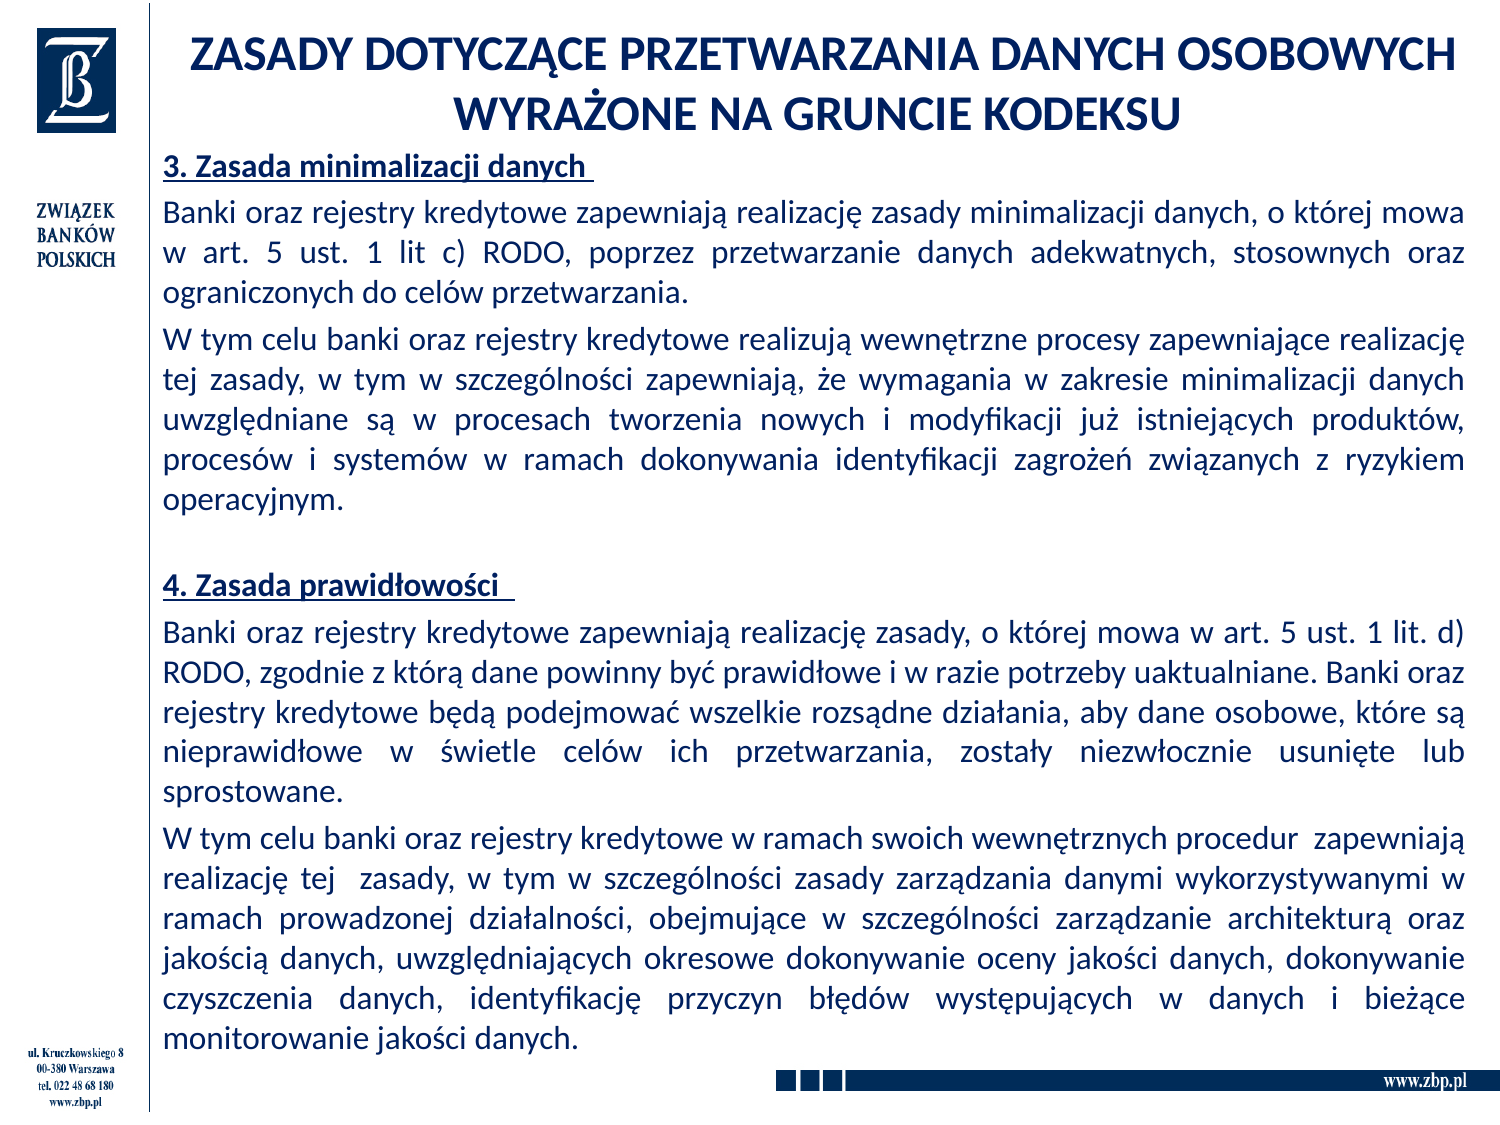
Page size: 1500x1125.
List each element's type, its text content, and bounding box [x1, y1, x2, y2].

picture [0, 0, 1500, 1125]
list 3. Zasada minimalizacji danych Banki oraz rejestry kredytowe zapewniają realizację zasady minimalizacji danych, o której mowa w art. 5 ust. 1 lit c) RODO, poprzez przetwarzanie danych adekwatnych, stosownych oraz ograniczonych do celów przetwarzania. W tym celu banki oraz rejestry kredytowe realizują wewnętrzne procesy zapewniające realizację tej zasady, w tym w szczególności zapewniają, że wymagania w zakresie minimalizacji danych uwzględniane są w procesach tworzenia nowych i modyfikacji już istniejących produktów, procesów i systemów w ramach dokonywania identyfikacji zagrożeń związanych z ryzykiem operacyjnym. 4. Zasada prawidłowości Banki oraz rejestry kredytowe zapewniają realizację zasady, o której mowa w art. 5 ust. 1 lit. d) RODO, zgodnie z którą dane powinny być prawidłowe i w razie potrzeby uaktualniane. Banki oraz rejestry kredytowe będą podejmować wszelkie rozsądne działania, aby dane osobowe, które są nieprawidłowe w świetle celów ich przetwarzania, zostały niezwłocznie usunięte lub sprostowane. W tym celu banki oraz rejestry kredytowe w ramach swoich wewnętrznych procedur zapewniają realizację tej zasady, w tym w szczególności zasady zarządzania danymi wykorzystywanymi w ramach prowadzonej działalności, obejmujące w szczególności zarządzanie architekturą oraz jakością danych, uwzględniających okresowe dokonywanie oceny jakości danych, dokonywanie czyszczenia danych, identyfikację przyczyn błędów występujących w danych i bieżące monitorowanie jakości danych. [147, 204, 1483, 953]
title ZASADY DOTYCZĄCE PRZETWARZANIA DANYCH OSOBOWYCH WYRAŻONE NA GRUNCIE KODEKSU [147, 0, 1500, 204]
